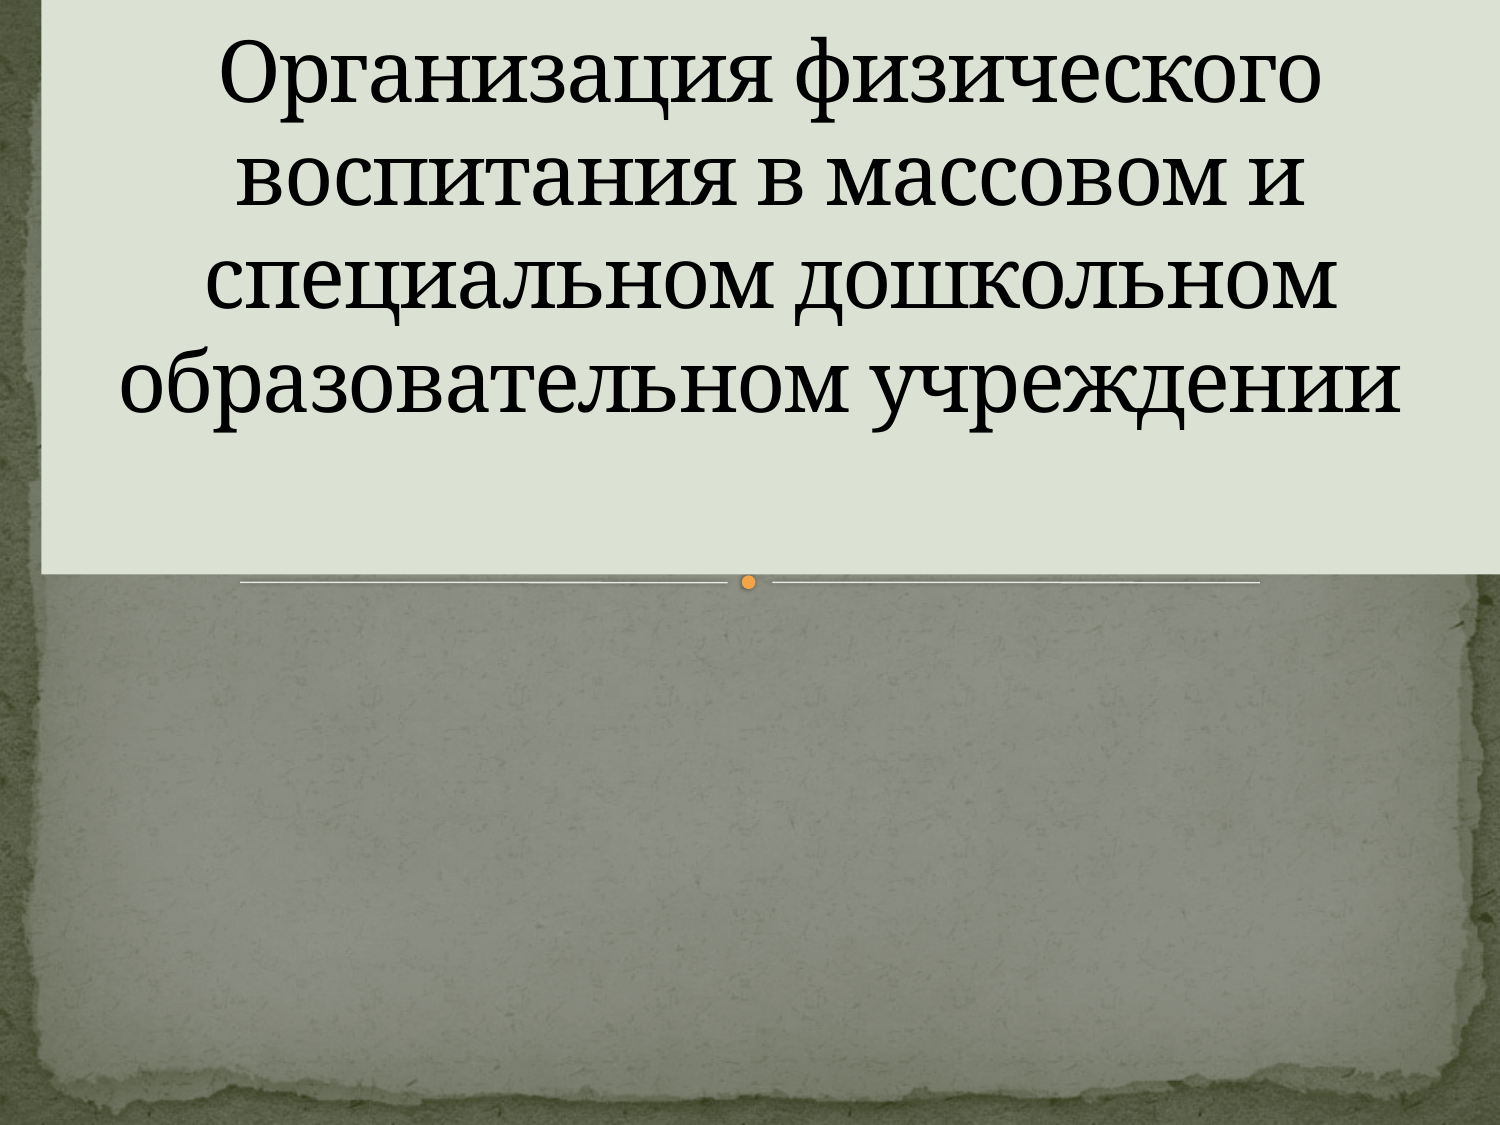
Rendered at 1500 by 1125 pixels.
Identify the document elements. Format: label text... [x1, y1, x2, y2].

title Организация физического воспитания в массовом и специальном дошкольном образовательном учреждении [41, 0, 1500, 575]
